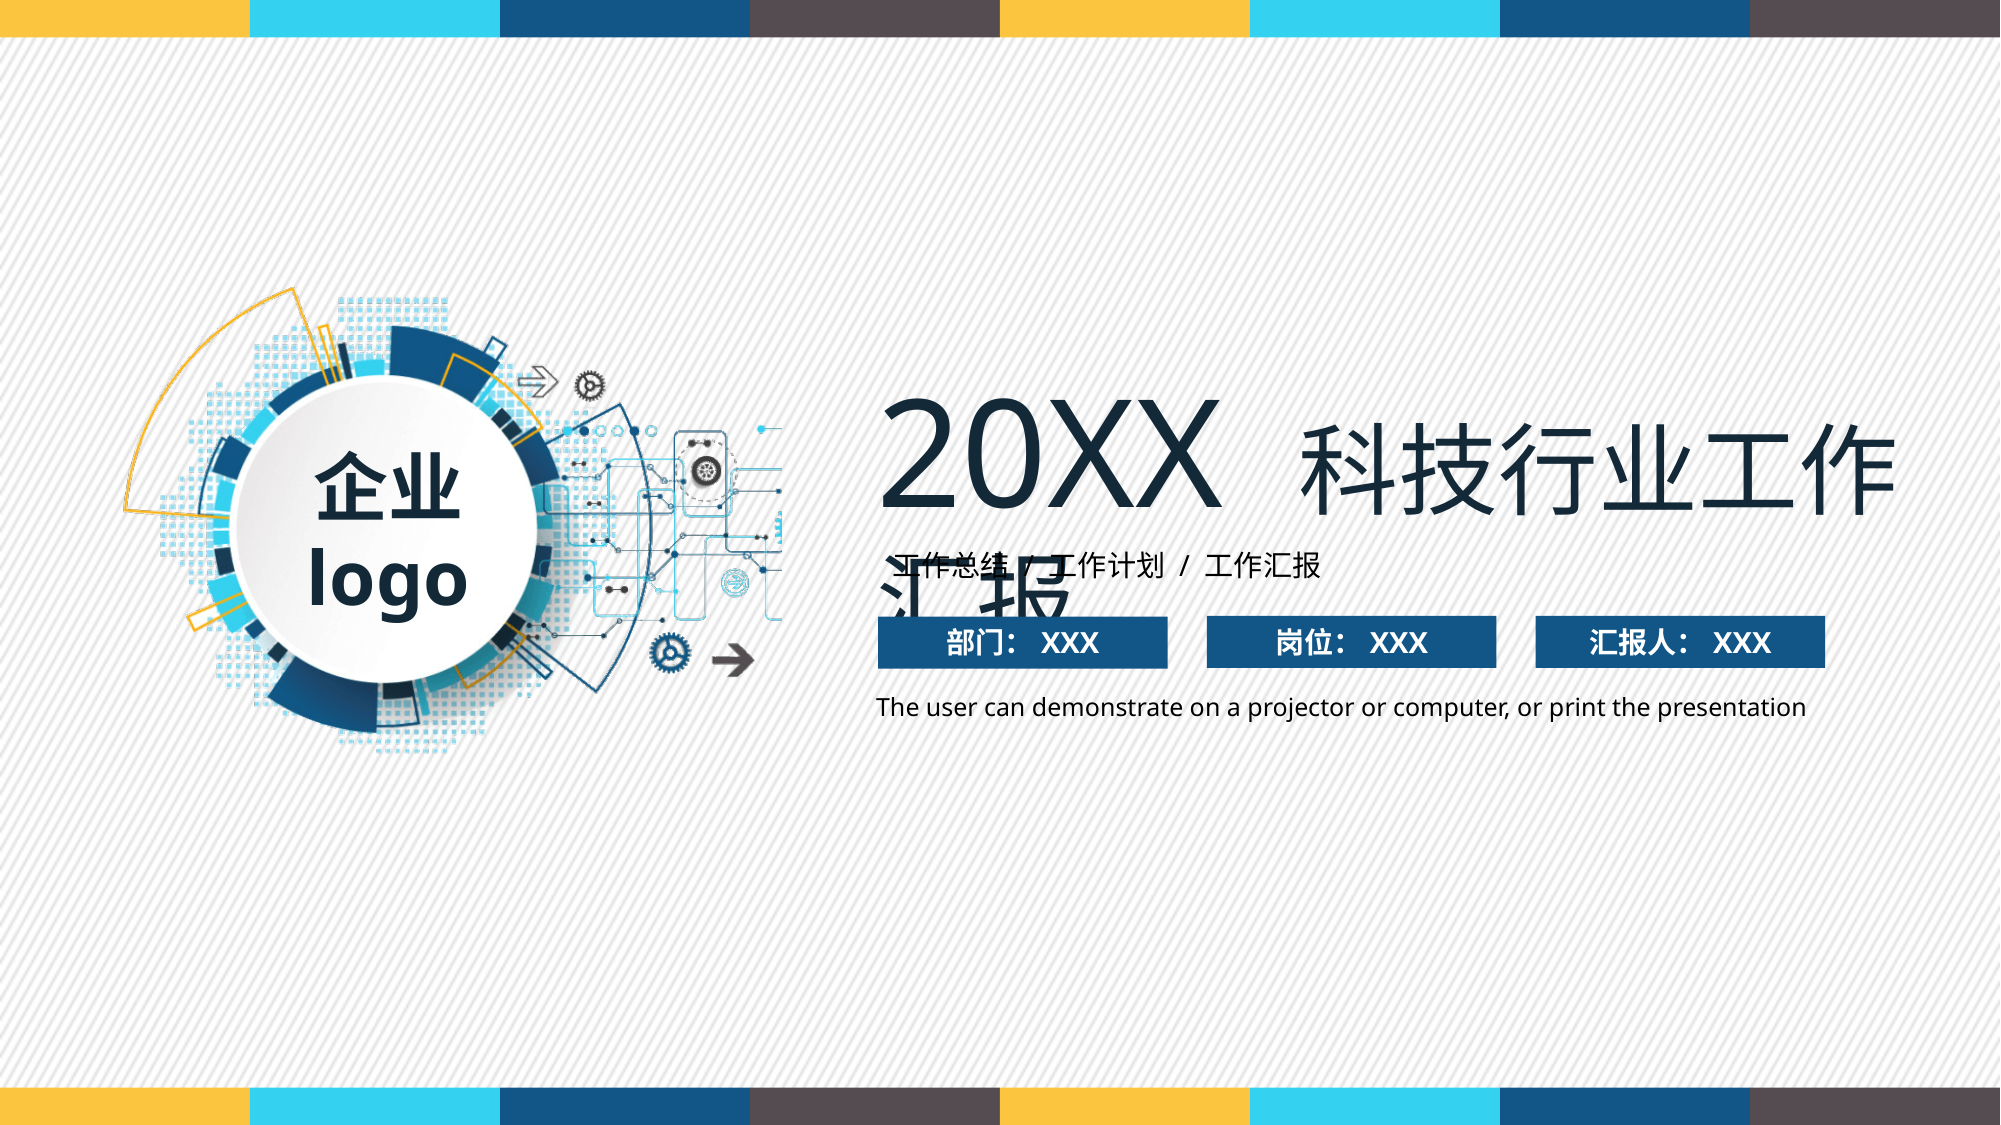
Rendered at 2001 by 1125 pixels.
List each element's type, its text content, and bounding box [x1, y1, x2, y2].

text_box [0, 1087, 2000, 1125]
picture [0, 38, 2000, 1087]
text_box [877, 616, 1168, 669]
text_box 20XX 科技行业工作汇报 [861, 350, 2000, 666]
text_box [0, 0, 2000, 38]
text_box 工作总结 / 工作计划 / 工作汇报 [878, 539, 1599, 590]
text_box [1206, 615, 1497, 668]
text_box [1535, 615, 1826, 668]
text_box The user can demonstrate on a projector or computer, or print the presentation [861, 683, 2000, 729]
